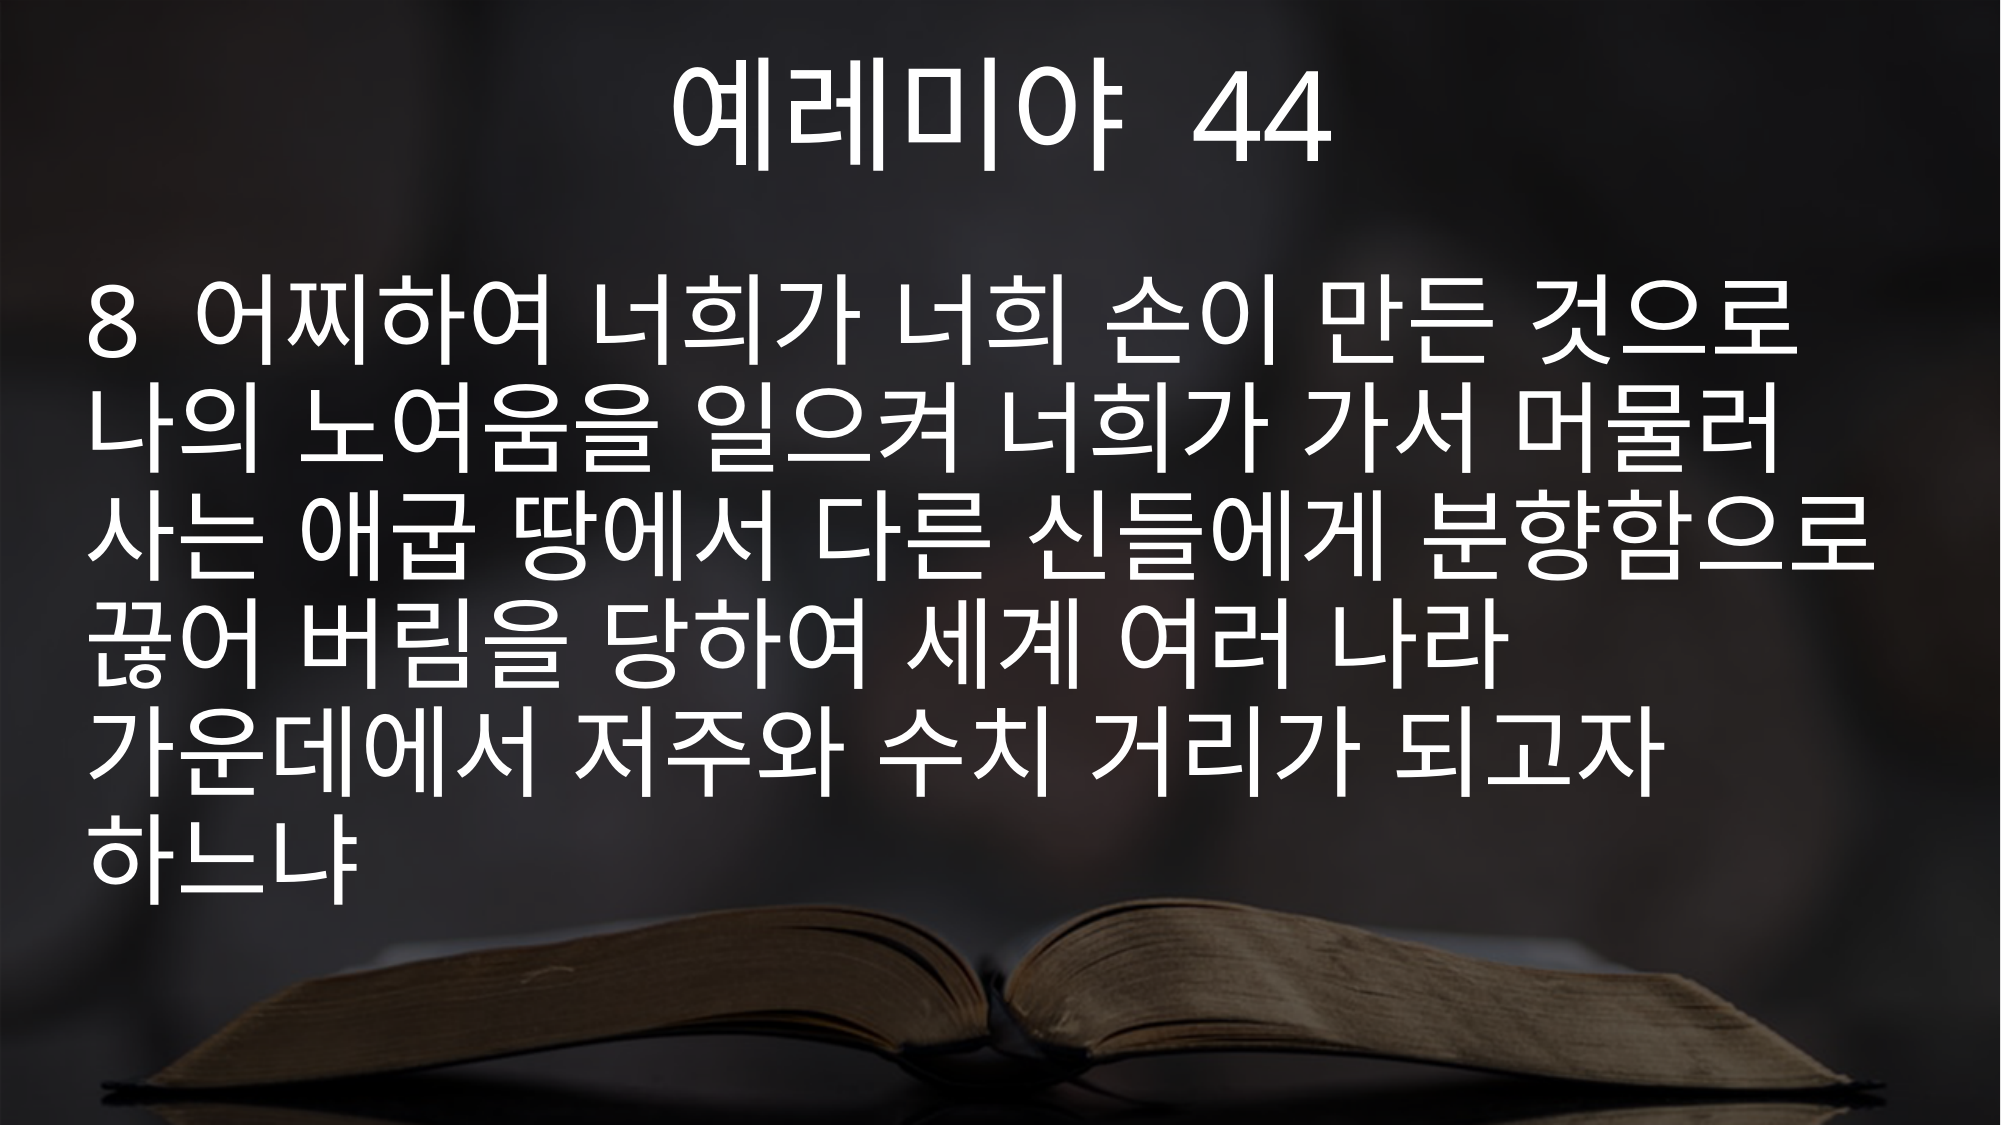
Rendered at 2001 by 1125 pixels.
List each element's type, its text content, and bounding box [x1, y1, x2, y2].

list 8 어찌하여 너희가 너희 손이 만든 것으로 나의 노여움을 일으켜 너희가 가서 머물러 사는 애굽 땅에서 다른 신들에게 분향함으로 끊어 버림을 당하여 세계 여러 나라 가운데에서 저주와 수치 거리가 되고자 하느냐 [69, 263, 1953, 423]
picture [0, 0, 2001, 1125]
footer 예레미야 44 [0, 32, 2000, 192]
